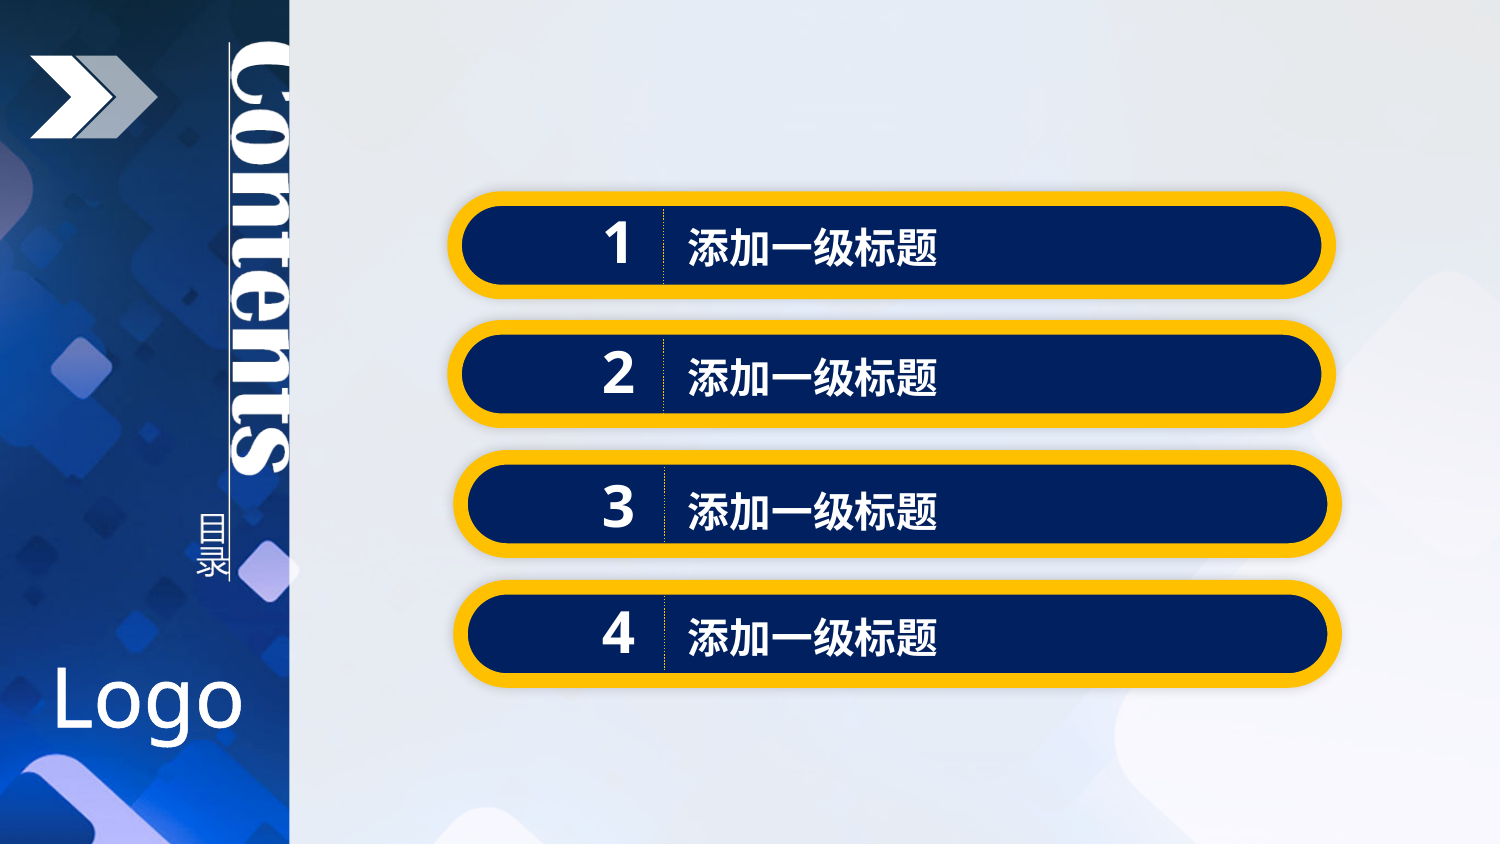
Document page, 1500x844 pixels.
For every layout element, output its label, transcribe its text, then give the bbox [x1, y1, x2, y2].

text_box 1 添加一级标题 [587, 197, 954, 283]
text_box 4 添加一级标题 [587, 587, 954, 673]
text_box [28, 53, 112, 141]
text_box [452, 325, 1331, 423]
text_box [73, 53, 132, 141]
picture [0, 0, 290, 844]
text_box 3 添加一级标题 [587, 462, 954, 547]
text_box [458, 455, 1337, 553]
text_box Logo [34, 636, 260, 752]
text_box 2 添加一级标题 [587, 327, 954, 413]
text_box [458, 585, 1337, 683]
text_box [452, 196, 1331, 295]
